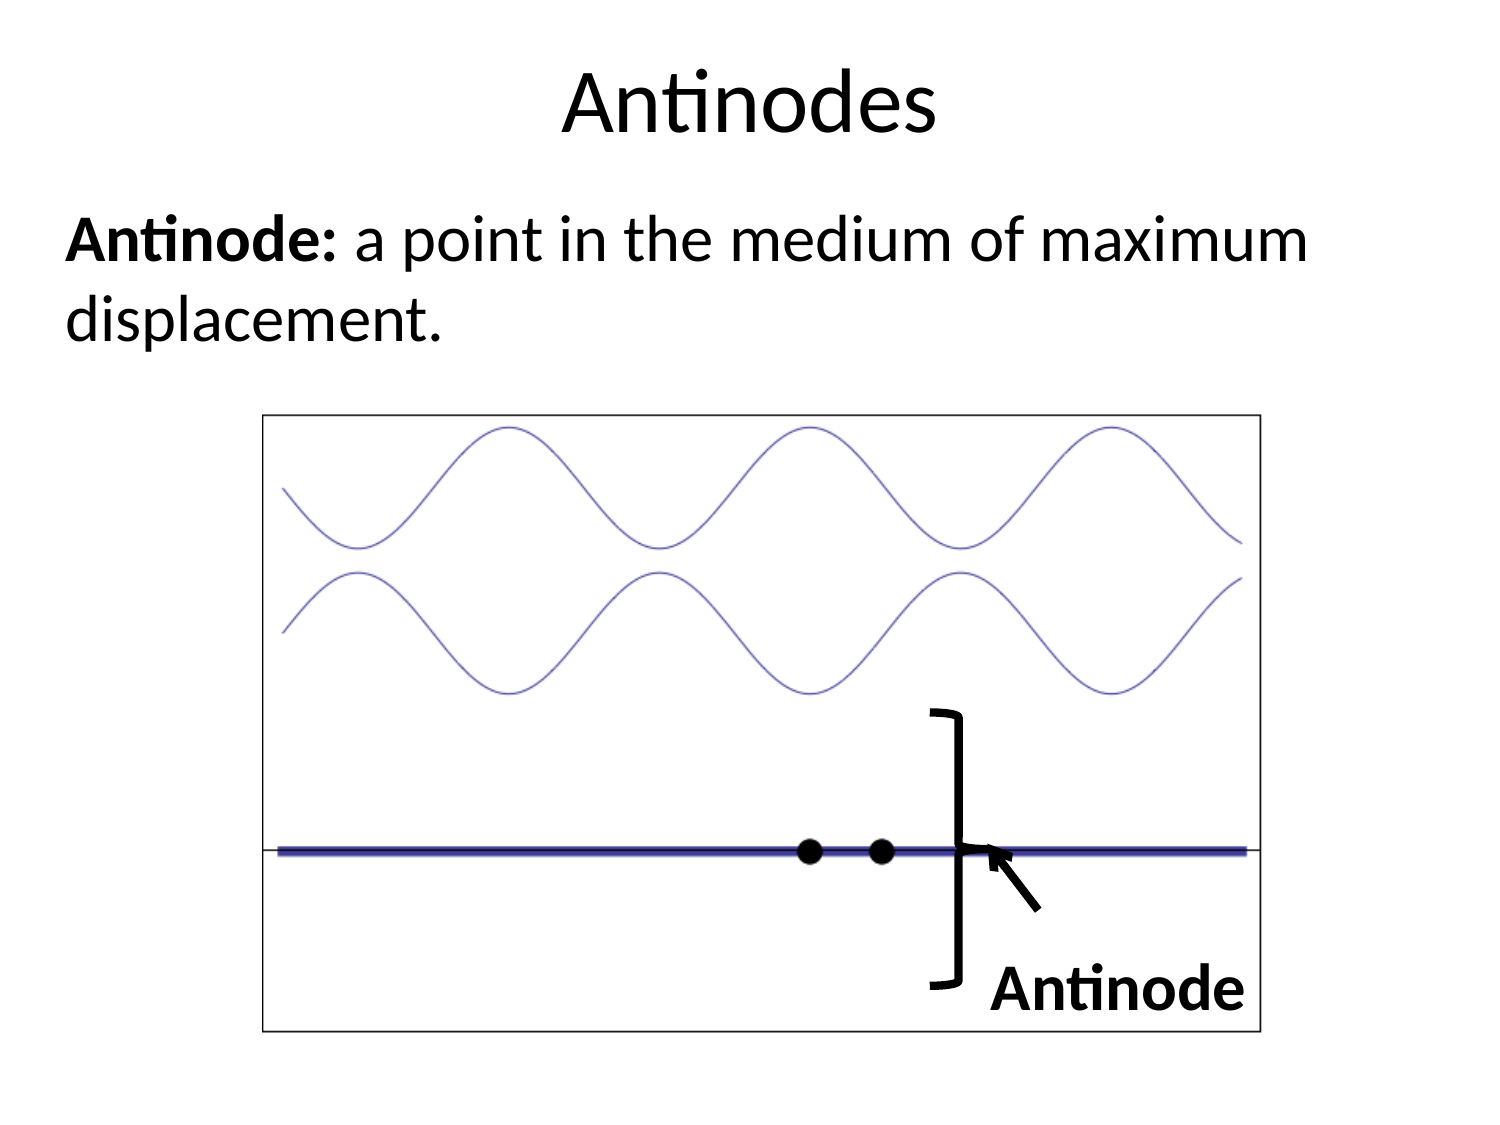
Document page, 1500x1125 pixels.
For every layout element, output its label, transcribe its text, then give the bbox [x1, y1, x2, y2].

picture [262, 349, 1263, 1101]
list Antinode: a point in the medium of maximum displacement. [50, 187, 1400, 393]
title Antinodes [75, 2, 1425, 190]
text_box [987, 843, 1039, 911]
